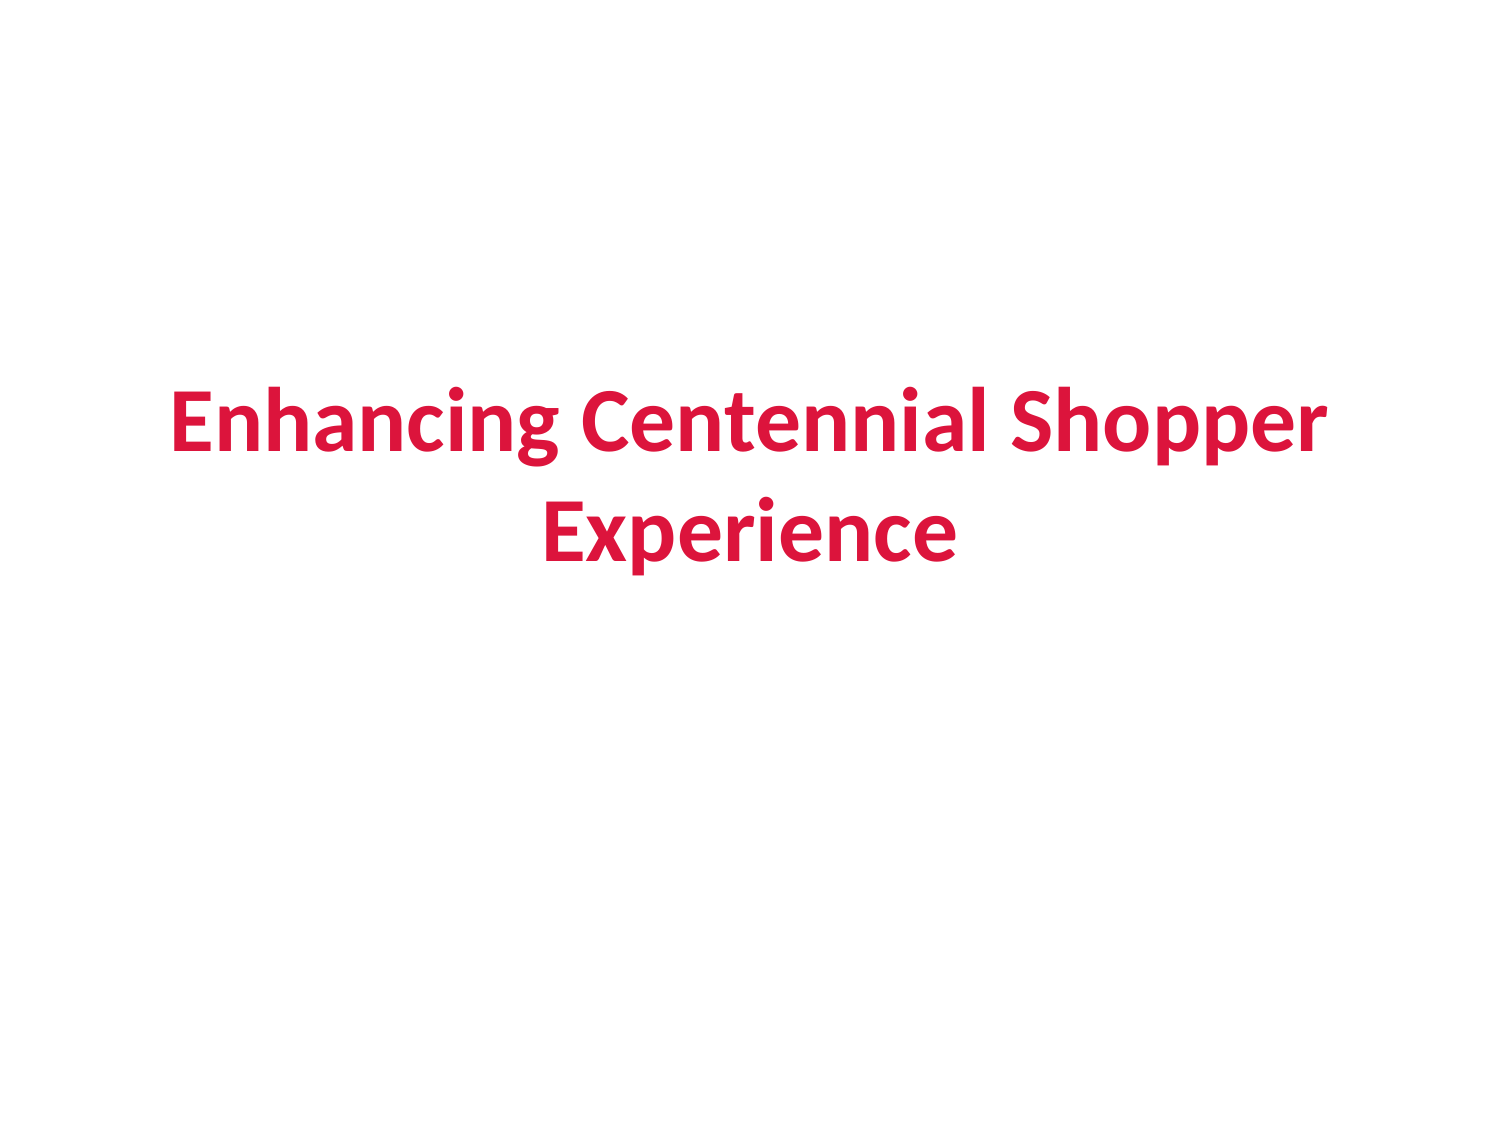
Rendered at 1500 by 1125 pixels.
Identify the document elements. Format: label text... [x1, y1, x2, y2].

title Enhancing Centennial Shopper Experience [112, 349, 1388, 591]
